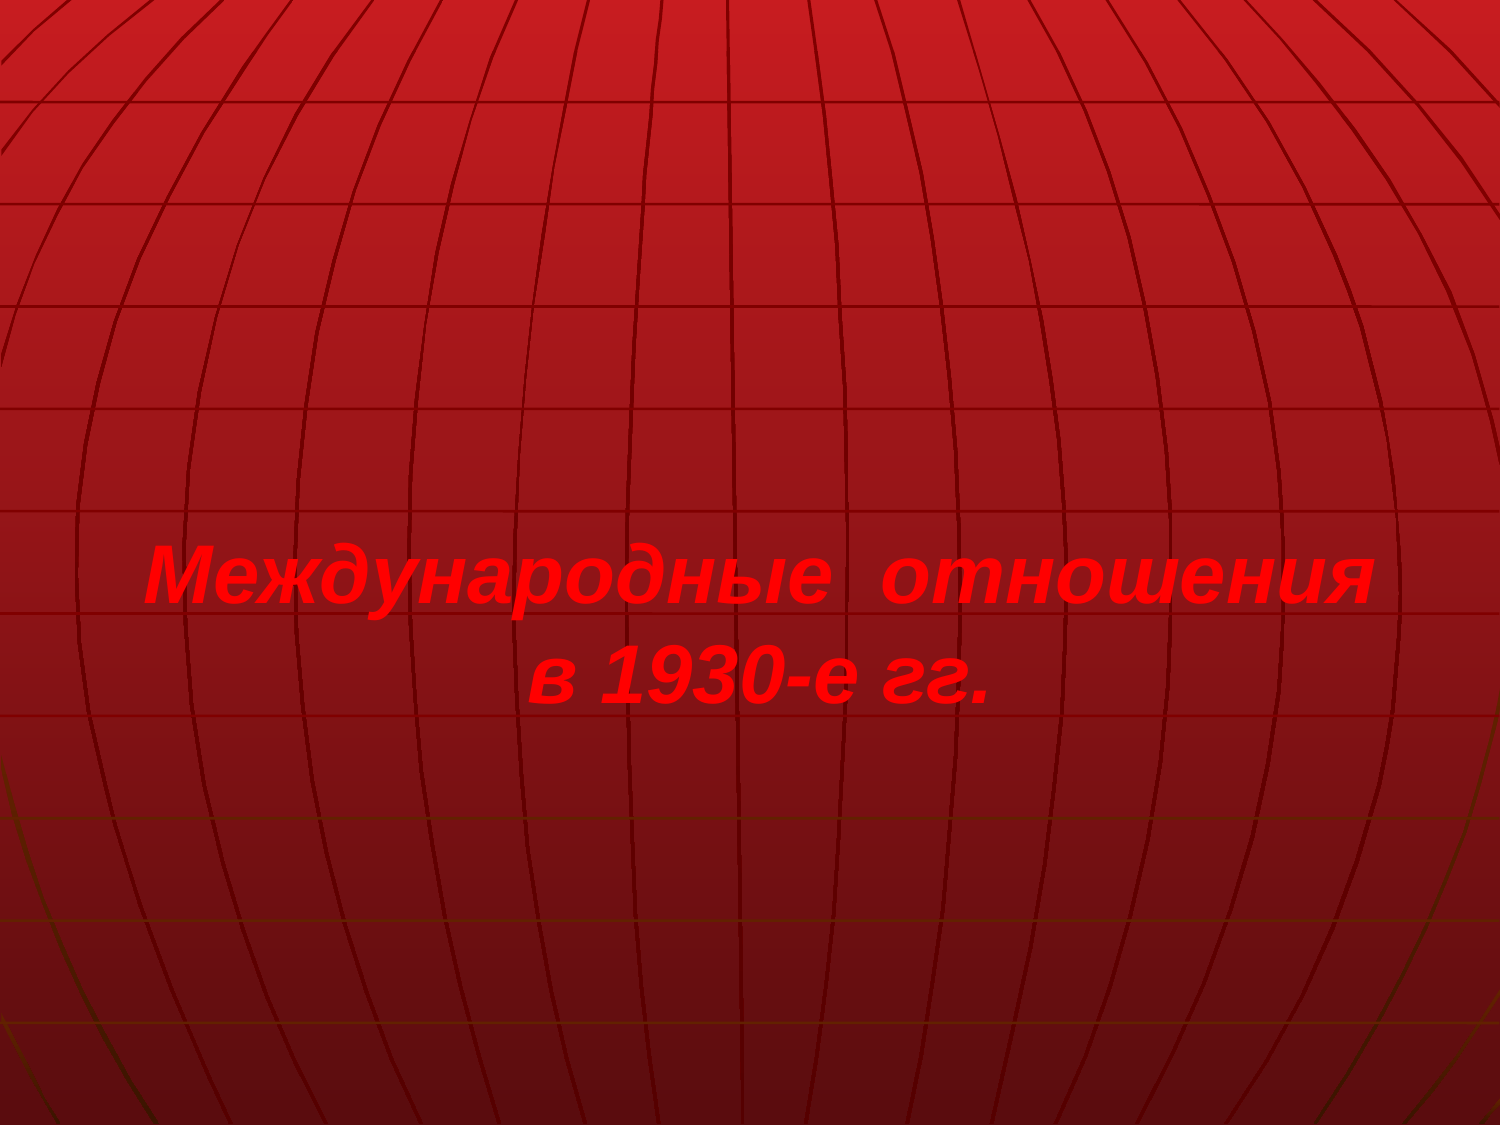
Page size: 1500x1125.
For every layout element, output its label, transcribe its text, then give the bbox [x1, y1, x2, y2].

text_box [69, 317, 1500, 413]
title Международные отношения в 1930-е гг. [69, 456, 1452, 728]
